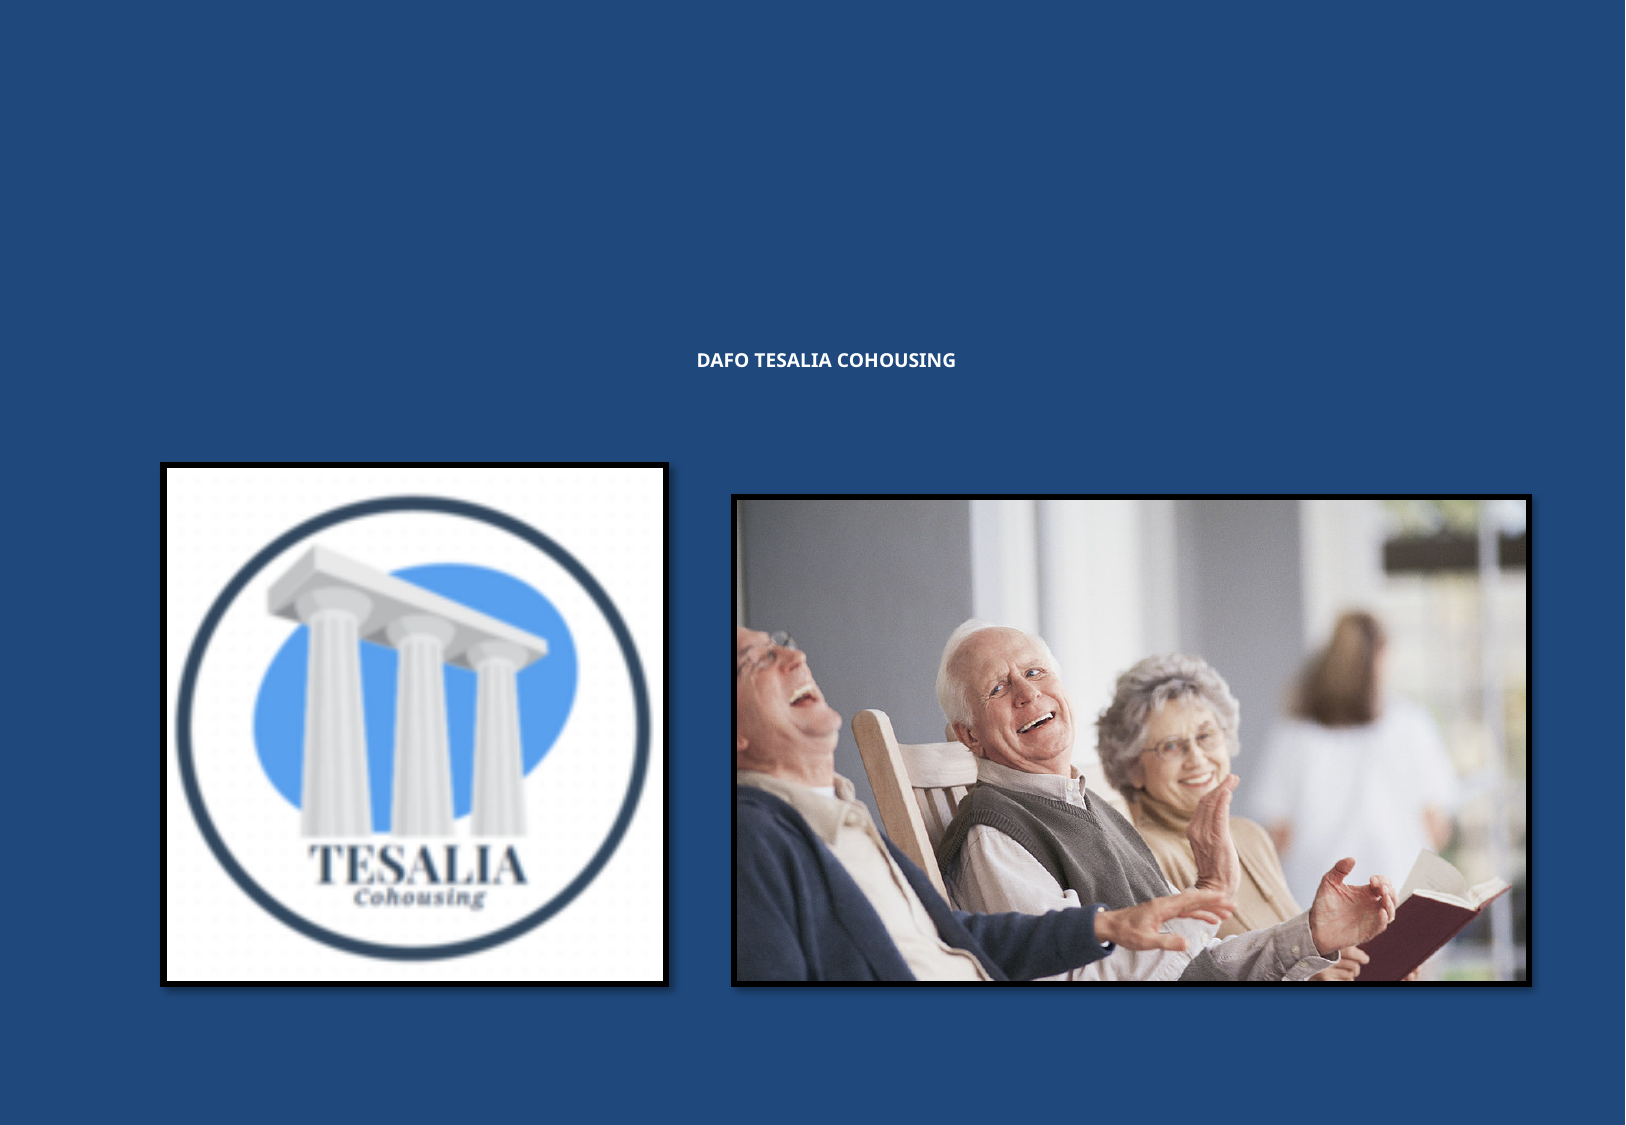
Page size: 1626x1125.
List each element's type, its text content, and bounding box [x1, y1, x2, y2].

title DAFO TESALIA COHOUSING [217, 339, 1436, 428]
picture [737, 499, 1527, 982]
picture [166, 467, 664, 982]
